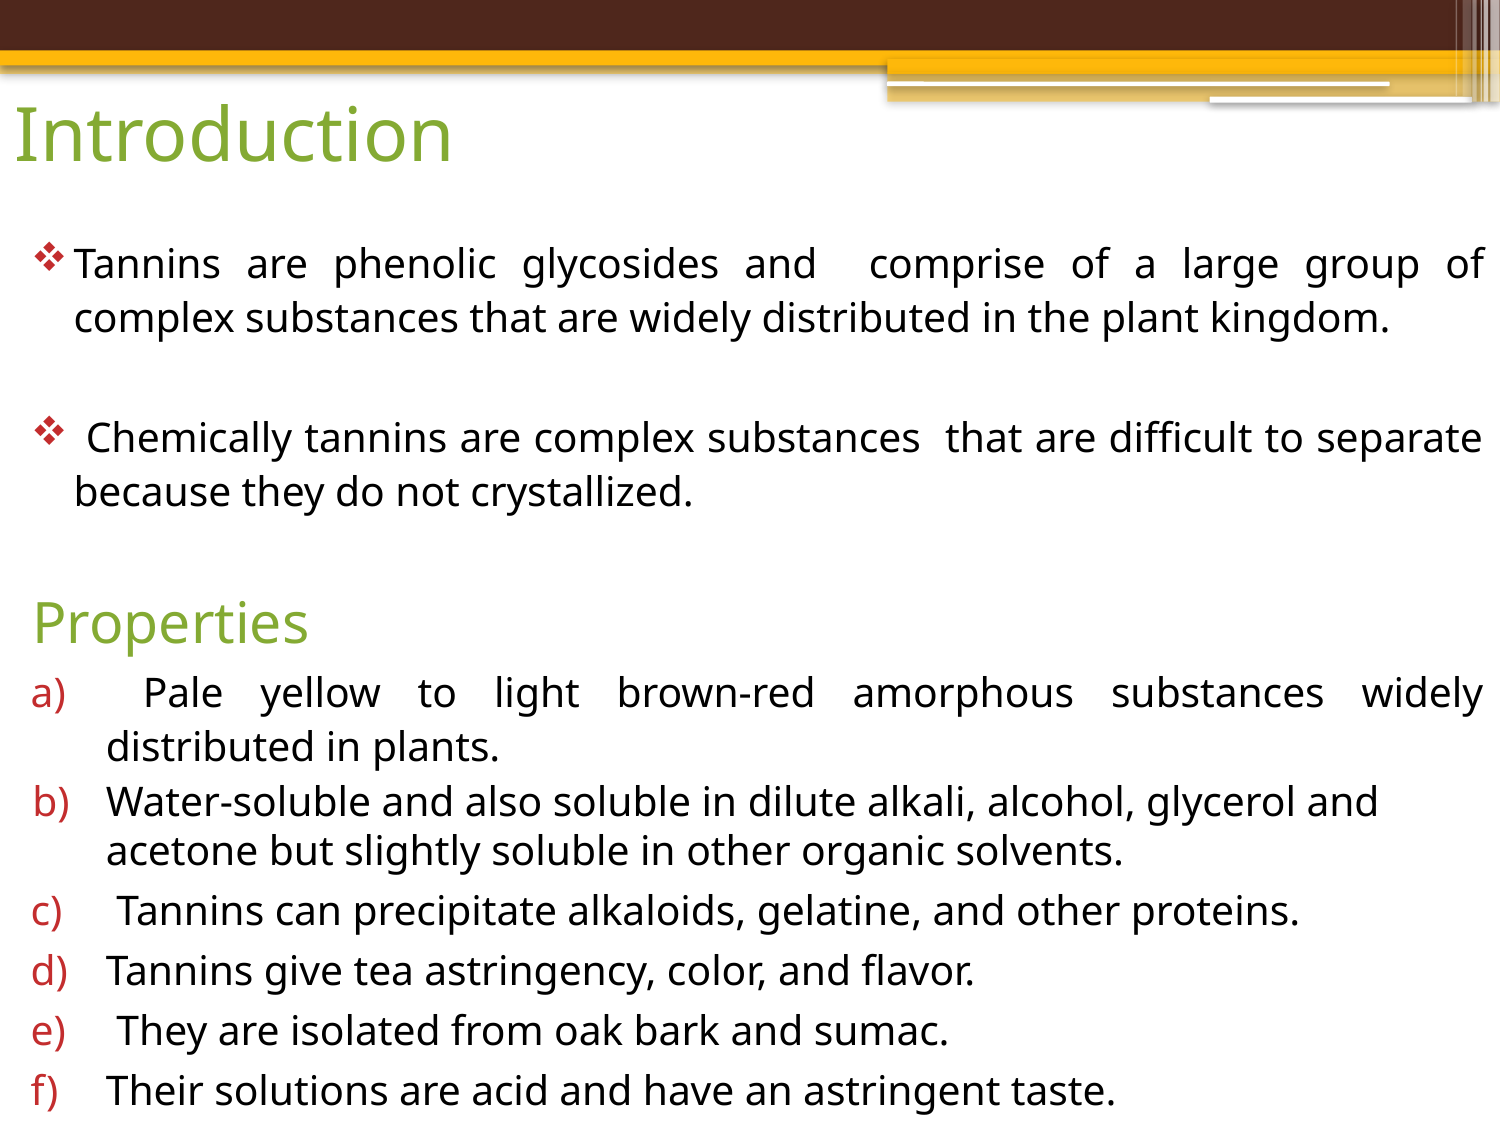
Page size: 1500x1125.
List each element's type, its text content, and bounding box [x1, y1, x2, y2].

list Tannins are phenolic glycosides and comprise of a large group of complex substances that are widely distributed in the plant kingdom. Chemically tannins are complex substances that are difficult to separate because they do not crystallized. Properties Pale yellow to light brown-red amorphous substances widely distributed in plants. Water-soluble and also soluble in dilute alkali, alcohol, glycerol and acetone but slightly soluble in other organic solvents. Tannins can precipitate alkaloids, gelatine, and other proteins. Tannins give tea astringency, color, and flavor. They are isolated from oak bark and sumac. Their solutions are acid and have an astringent taste. [0, 224, 1500, 1125]
title Introduction [0, 50, 1500, 213]
